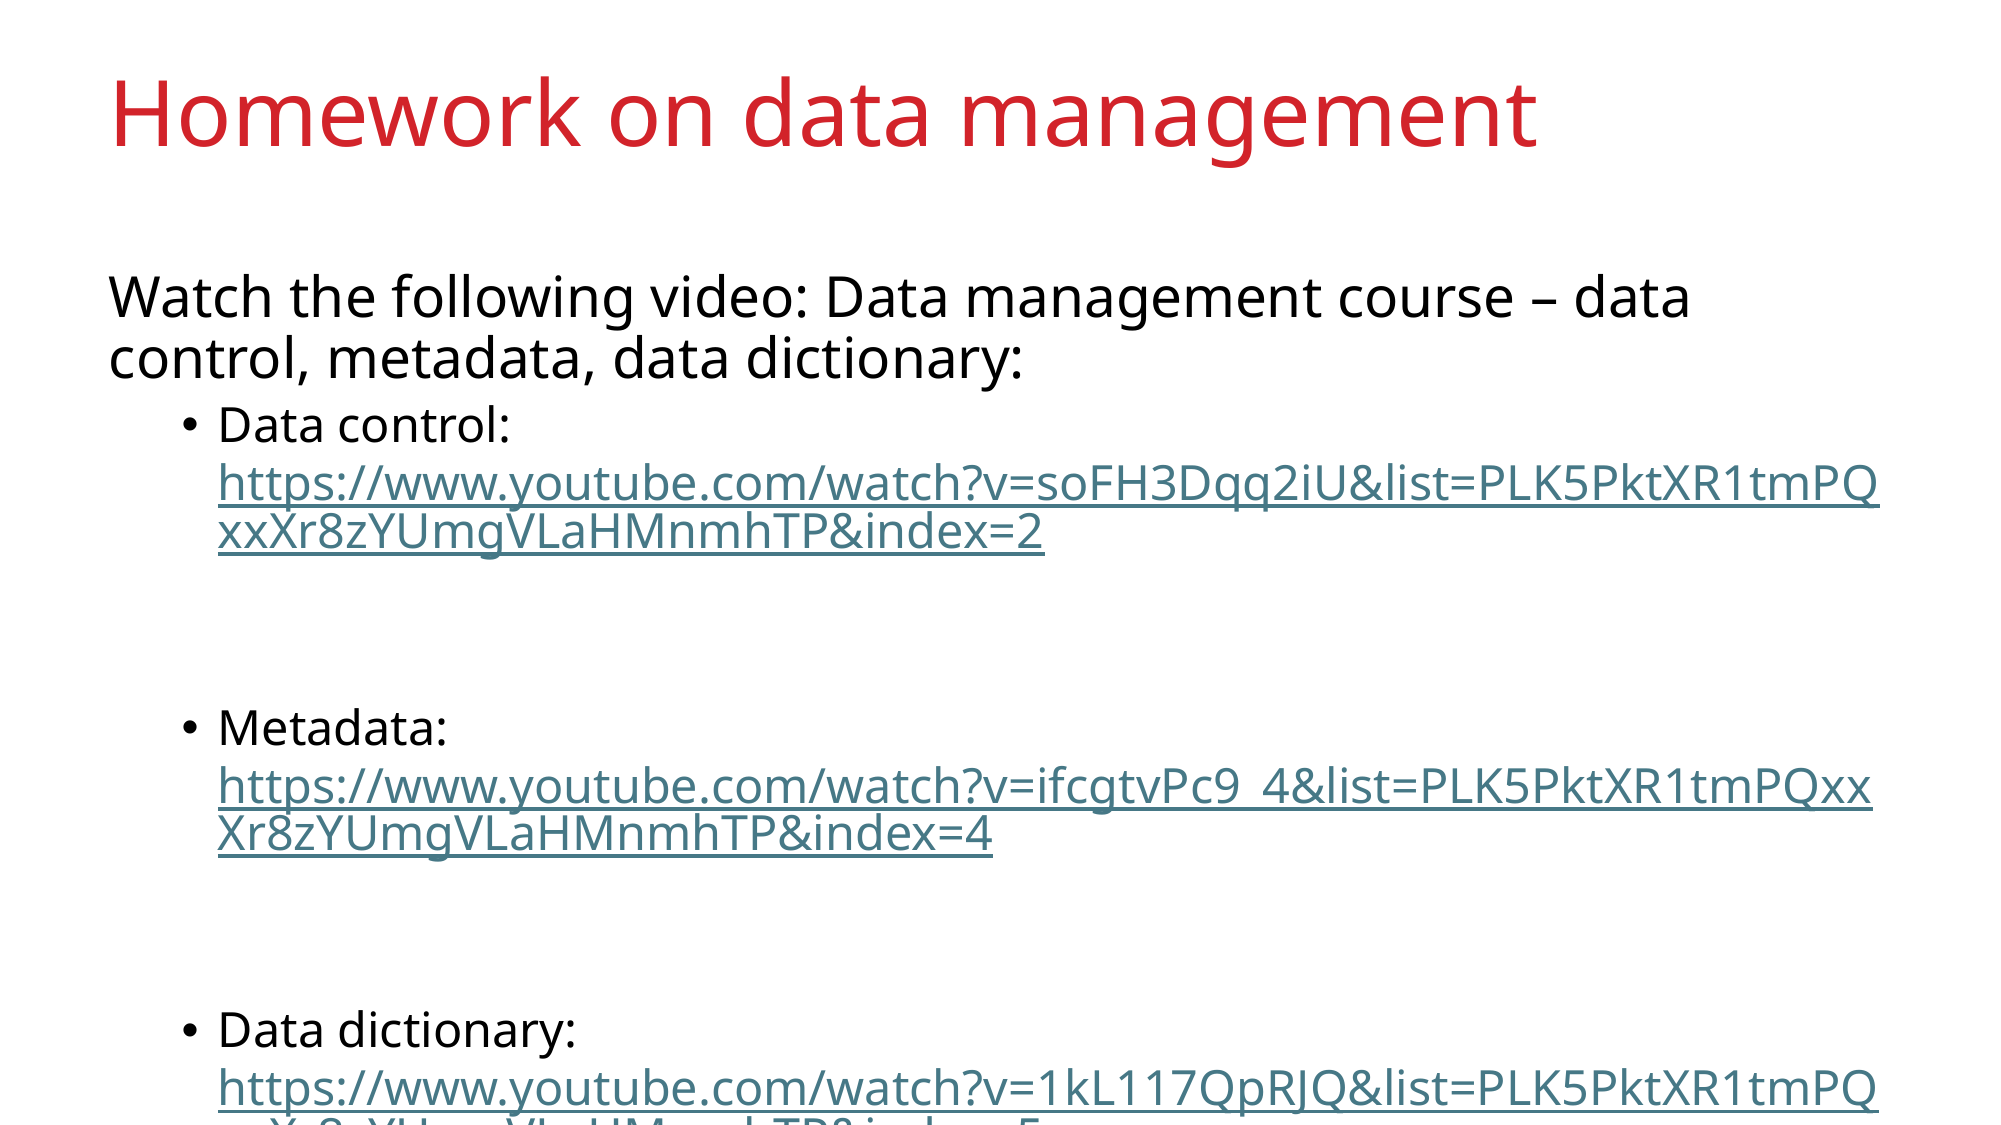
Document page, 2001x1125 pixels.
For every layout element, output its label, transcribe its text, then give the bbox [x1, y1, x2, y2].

title Homework on data management [93, 0, 1863, 235]
list Watch the following video: Data management course – data control, metadata, data dictionary: Data control: https://www.youtube.com/watch?v=soFH3Dqq2iU&list=PLK5PktXR1tmPQxxXr8zYUmgVLaHMnmhTP&index=2 Metadata: https://www.youtube.com/watch?v=ifcgtvPc9_4&list=PLK5PktXR1tmPQxxXr8zYUmgVLaHMnmhTP&index=4 Data dictionary: https://www.youtube.com/watch?v=1kL117QpRJQ&list=PLK5PktXR1tmPQxxXr8zYUmgVLaHMnmhTP&index=5 [93, 261, 1901, 1091]
